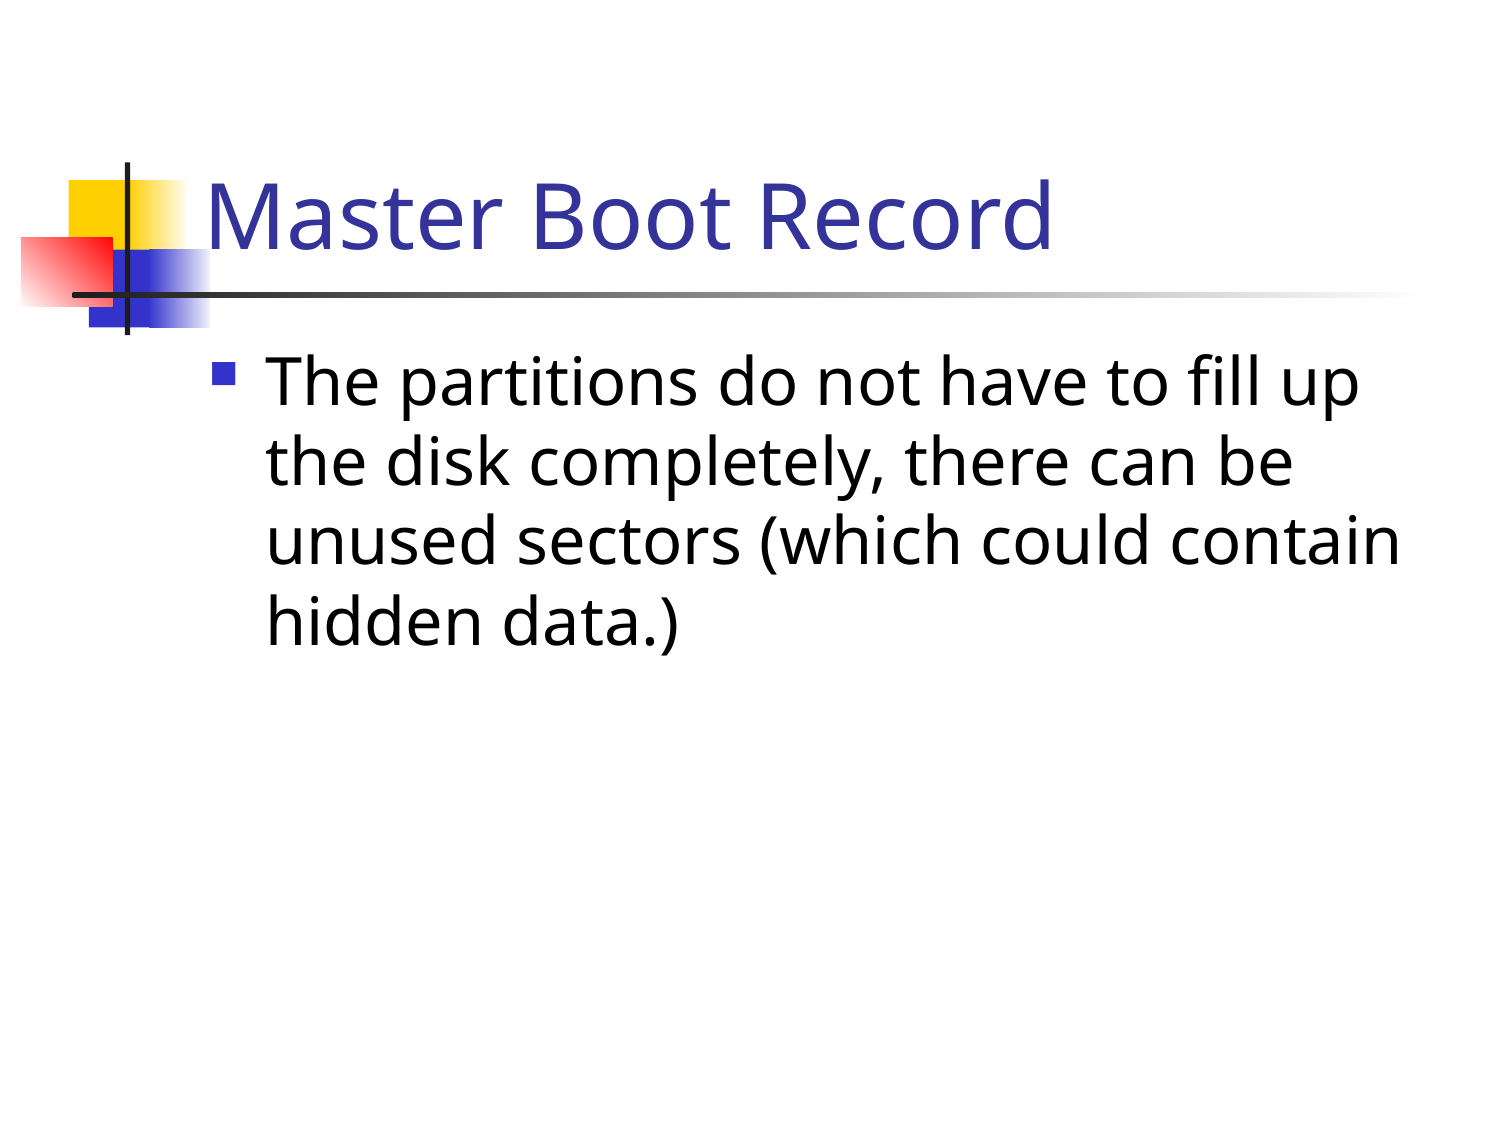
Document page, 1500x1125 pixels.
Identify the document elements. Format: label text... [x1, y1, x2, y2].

list The partitions do not have to fill up the disk completely, there can be unused sectors (which could contain hidden data.) [193, 330, 1470, 1007]
title Master Boot Record [188, 34, 1468, 276]
